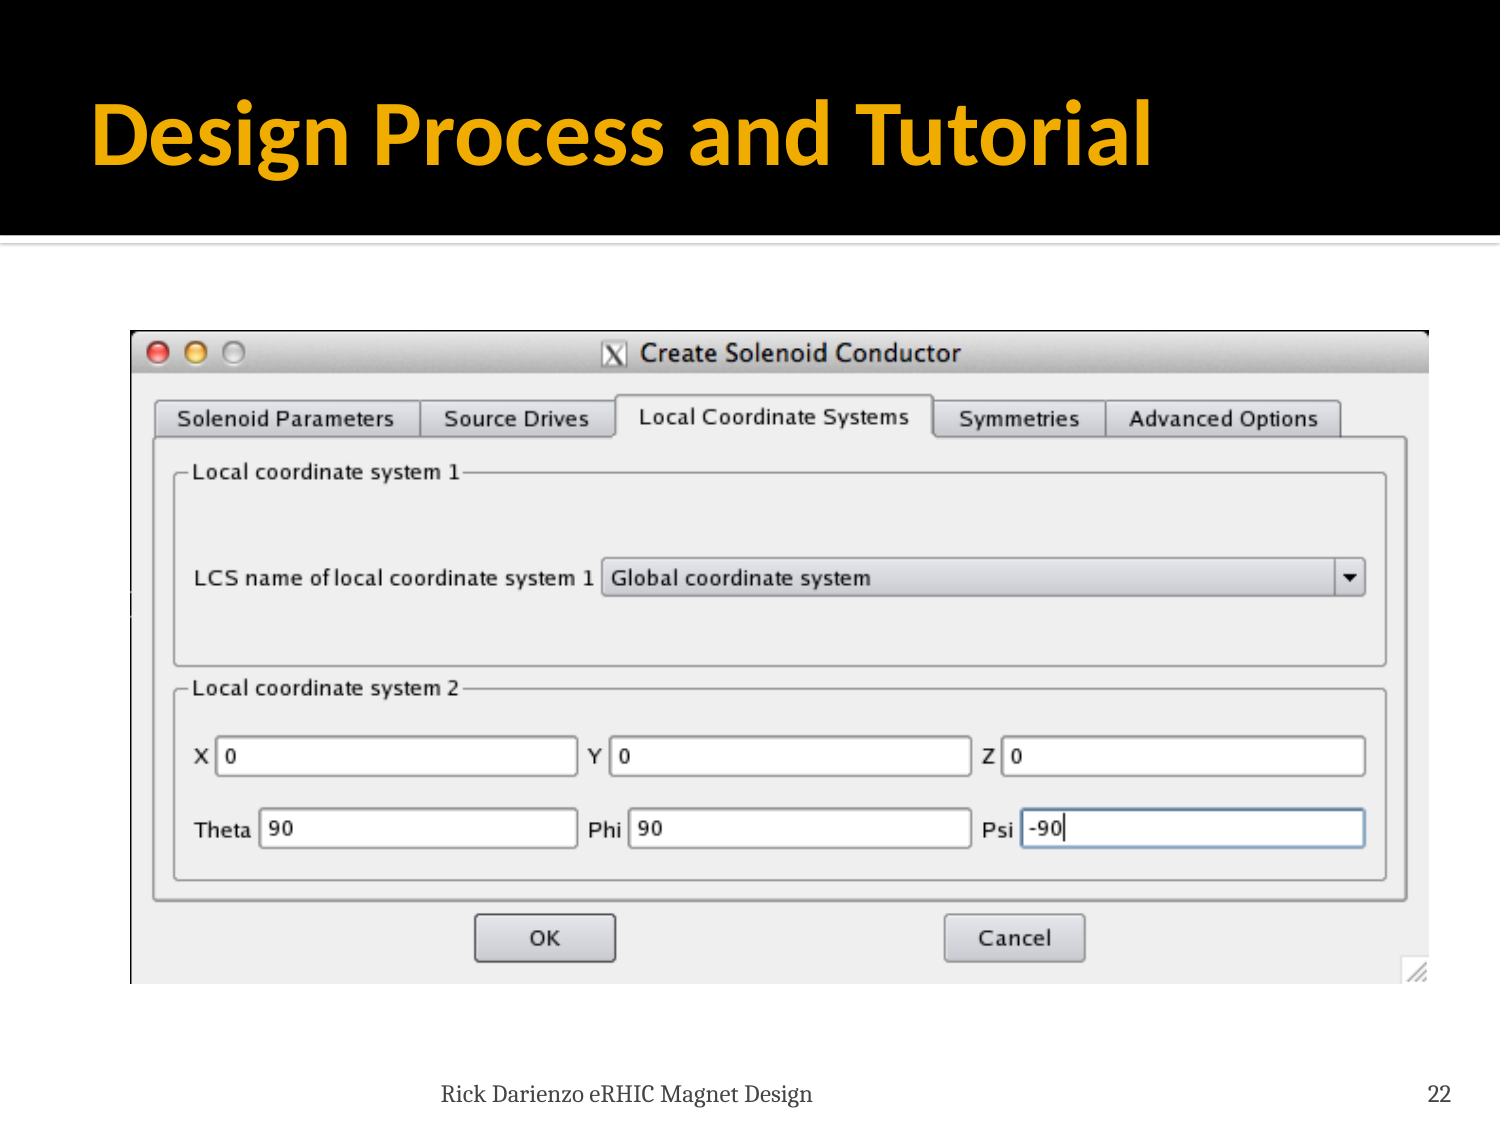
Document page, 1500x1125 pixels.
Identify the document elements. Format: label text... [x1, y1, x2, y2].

slide_number 22 [1432, 1062, 1467, 1108]
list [130, 22, 1429, 1125]
title Design Process and Tutorial [75, 24, 126, 231]
